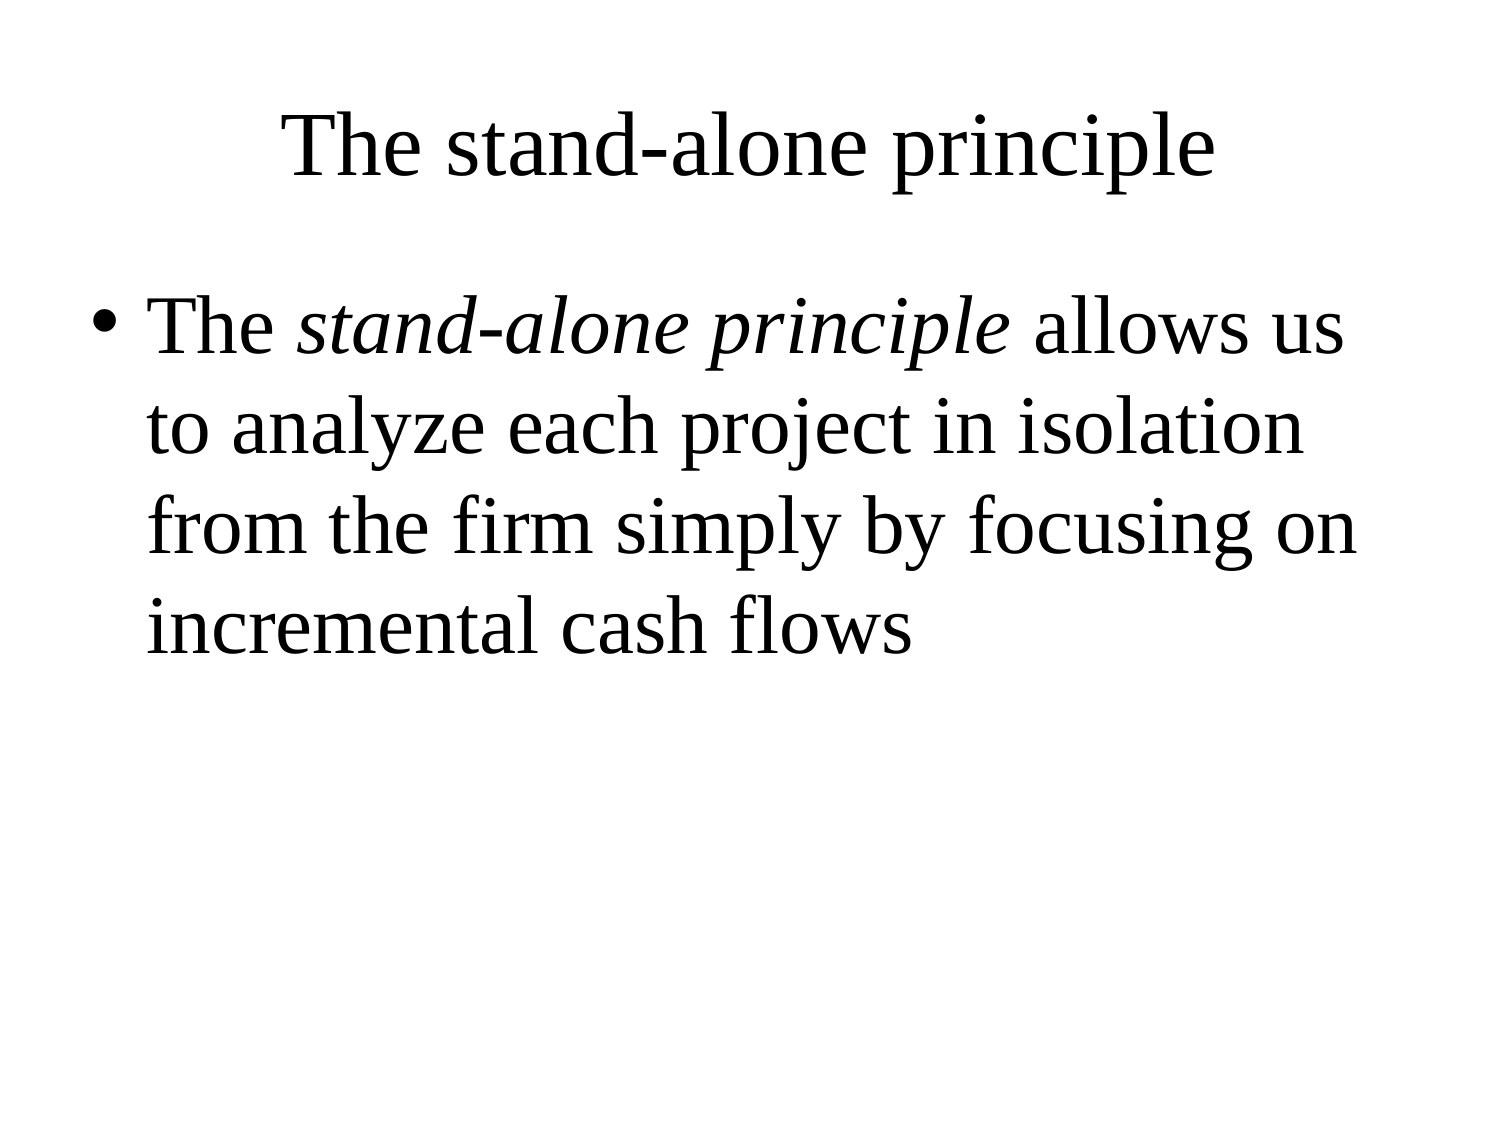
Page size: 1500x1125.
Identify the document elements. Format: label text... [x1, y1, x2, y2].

title The stand-alone principle [75, 45, 1425, 233]
list The stand-alone principle allows us to analyze each project in isolation from the firm simply by focusing on incremental cash flows [75, 262, 1425, 1005]
